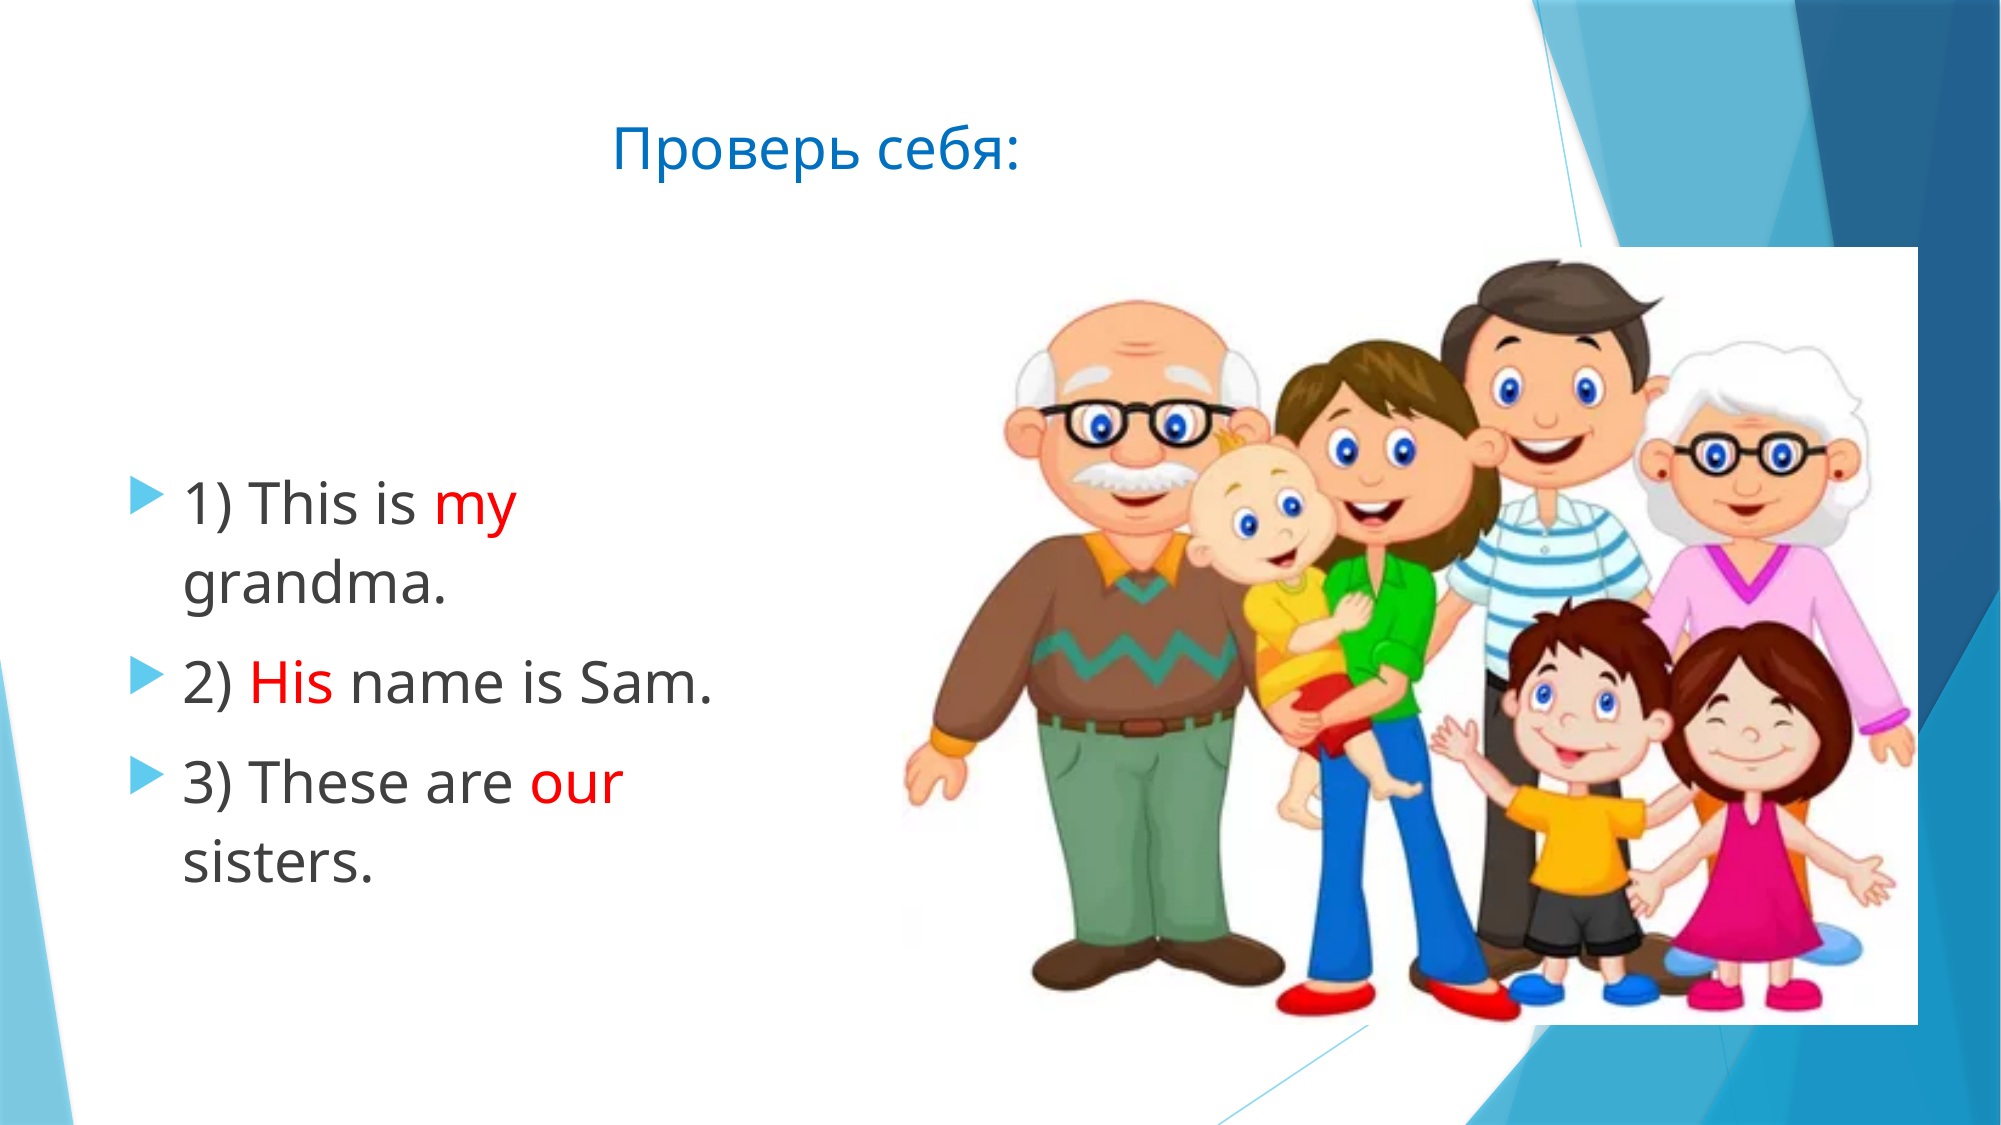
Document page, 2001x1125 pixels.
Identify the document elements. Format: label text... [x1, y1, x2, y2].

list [901, 247, 1919, 1026]
title Проверь себя: [111, 99, 1522, 266]
list 1) This is my grandma. 2) His name is Sam. 3) These are our sisters. [111, 354, 798, 992]
